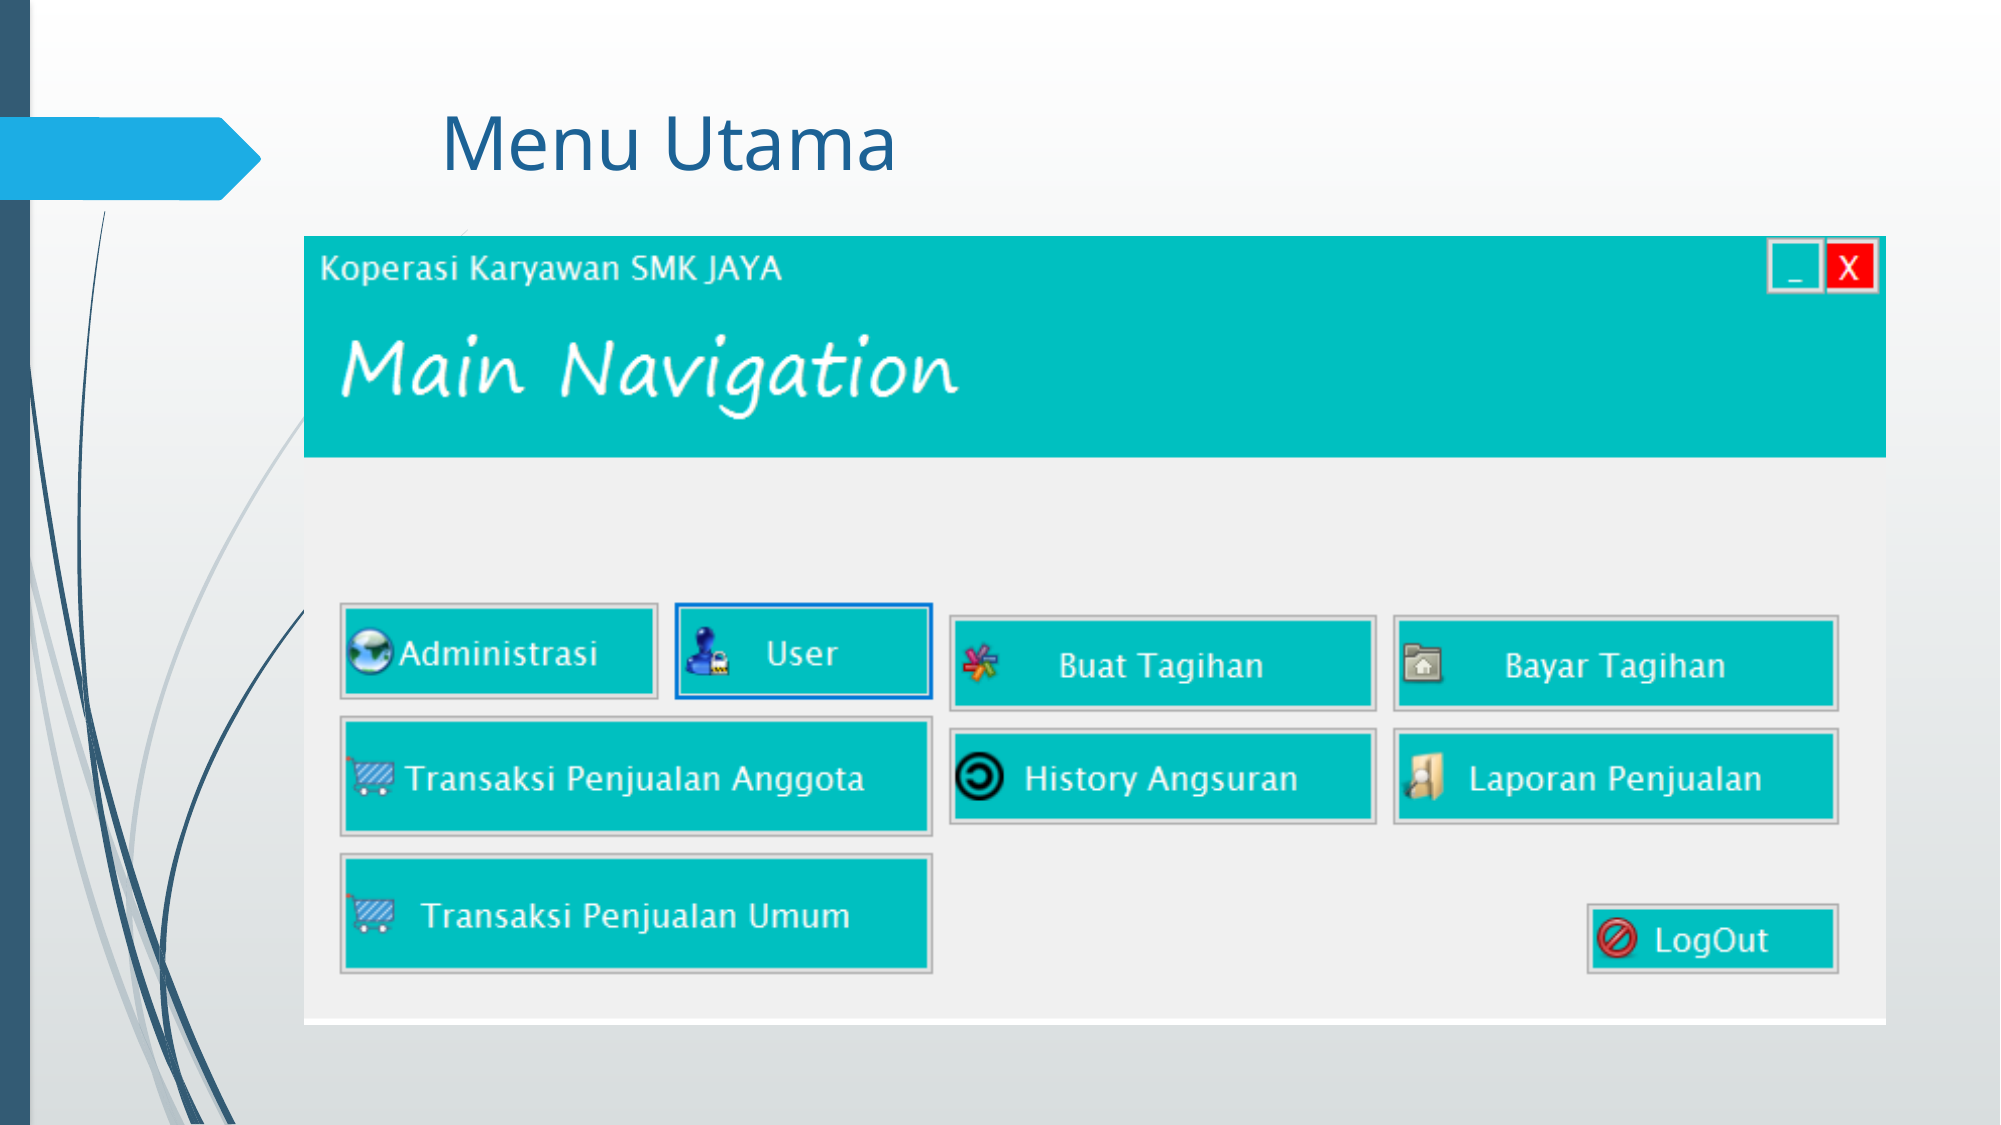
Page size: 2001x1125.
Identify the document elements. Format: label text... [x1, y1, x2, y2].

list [304, 235, 1887, 1025]
title Menu Utama [425, 88, 1887, 235]
